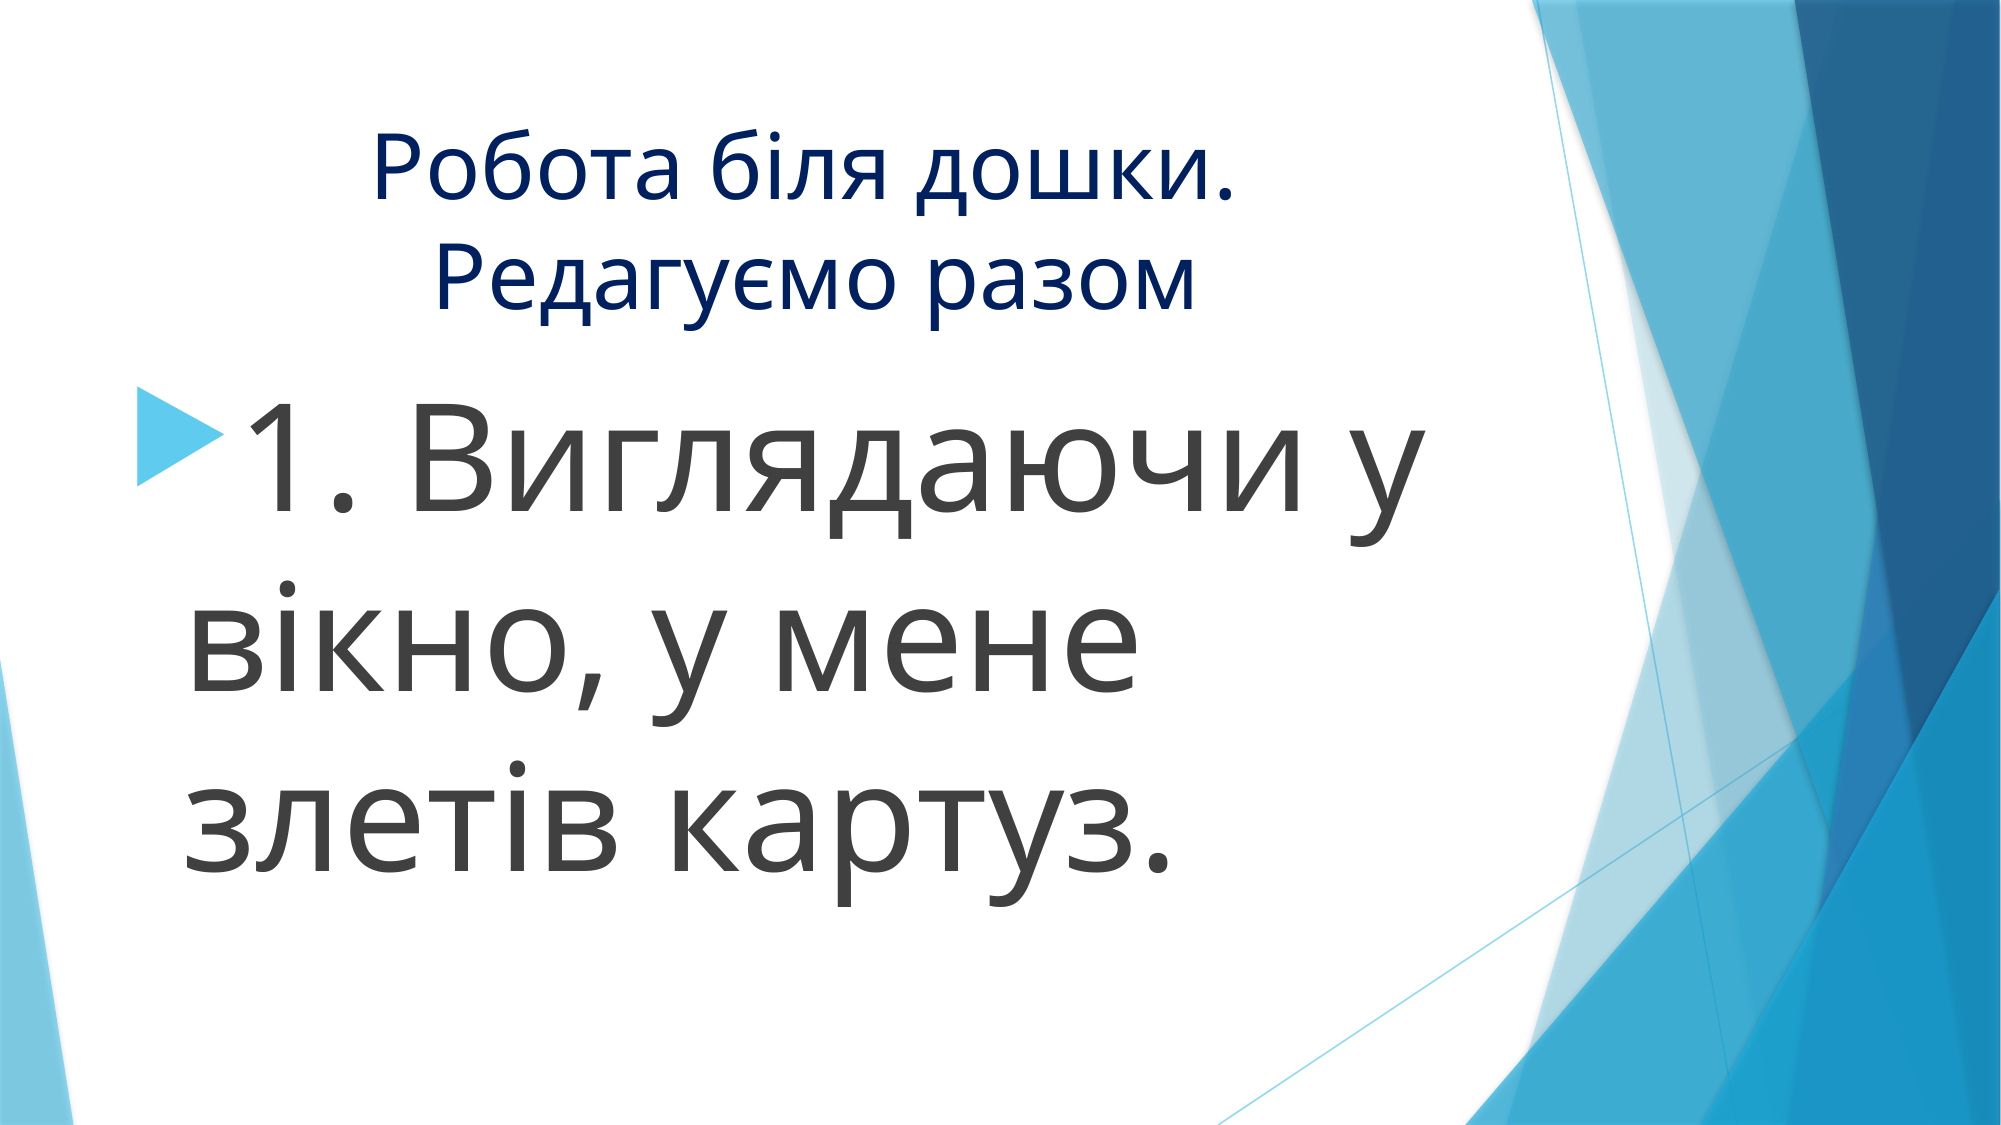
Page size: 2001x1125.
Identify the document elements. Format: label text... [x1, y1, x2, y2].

list 1. Виглядаючи у вікно, у мене злетів картуз. [111, 354, 1522, 992]
title Робота біля дошки. Редагуємо разом [111, 99, 1522, 317]
